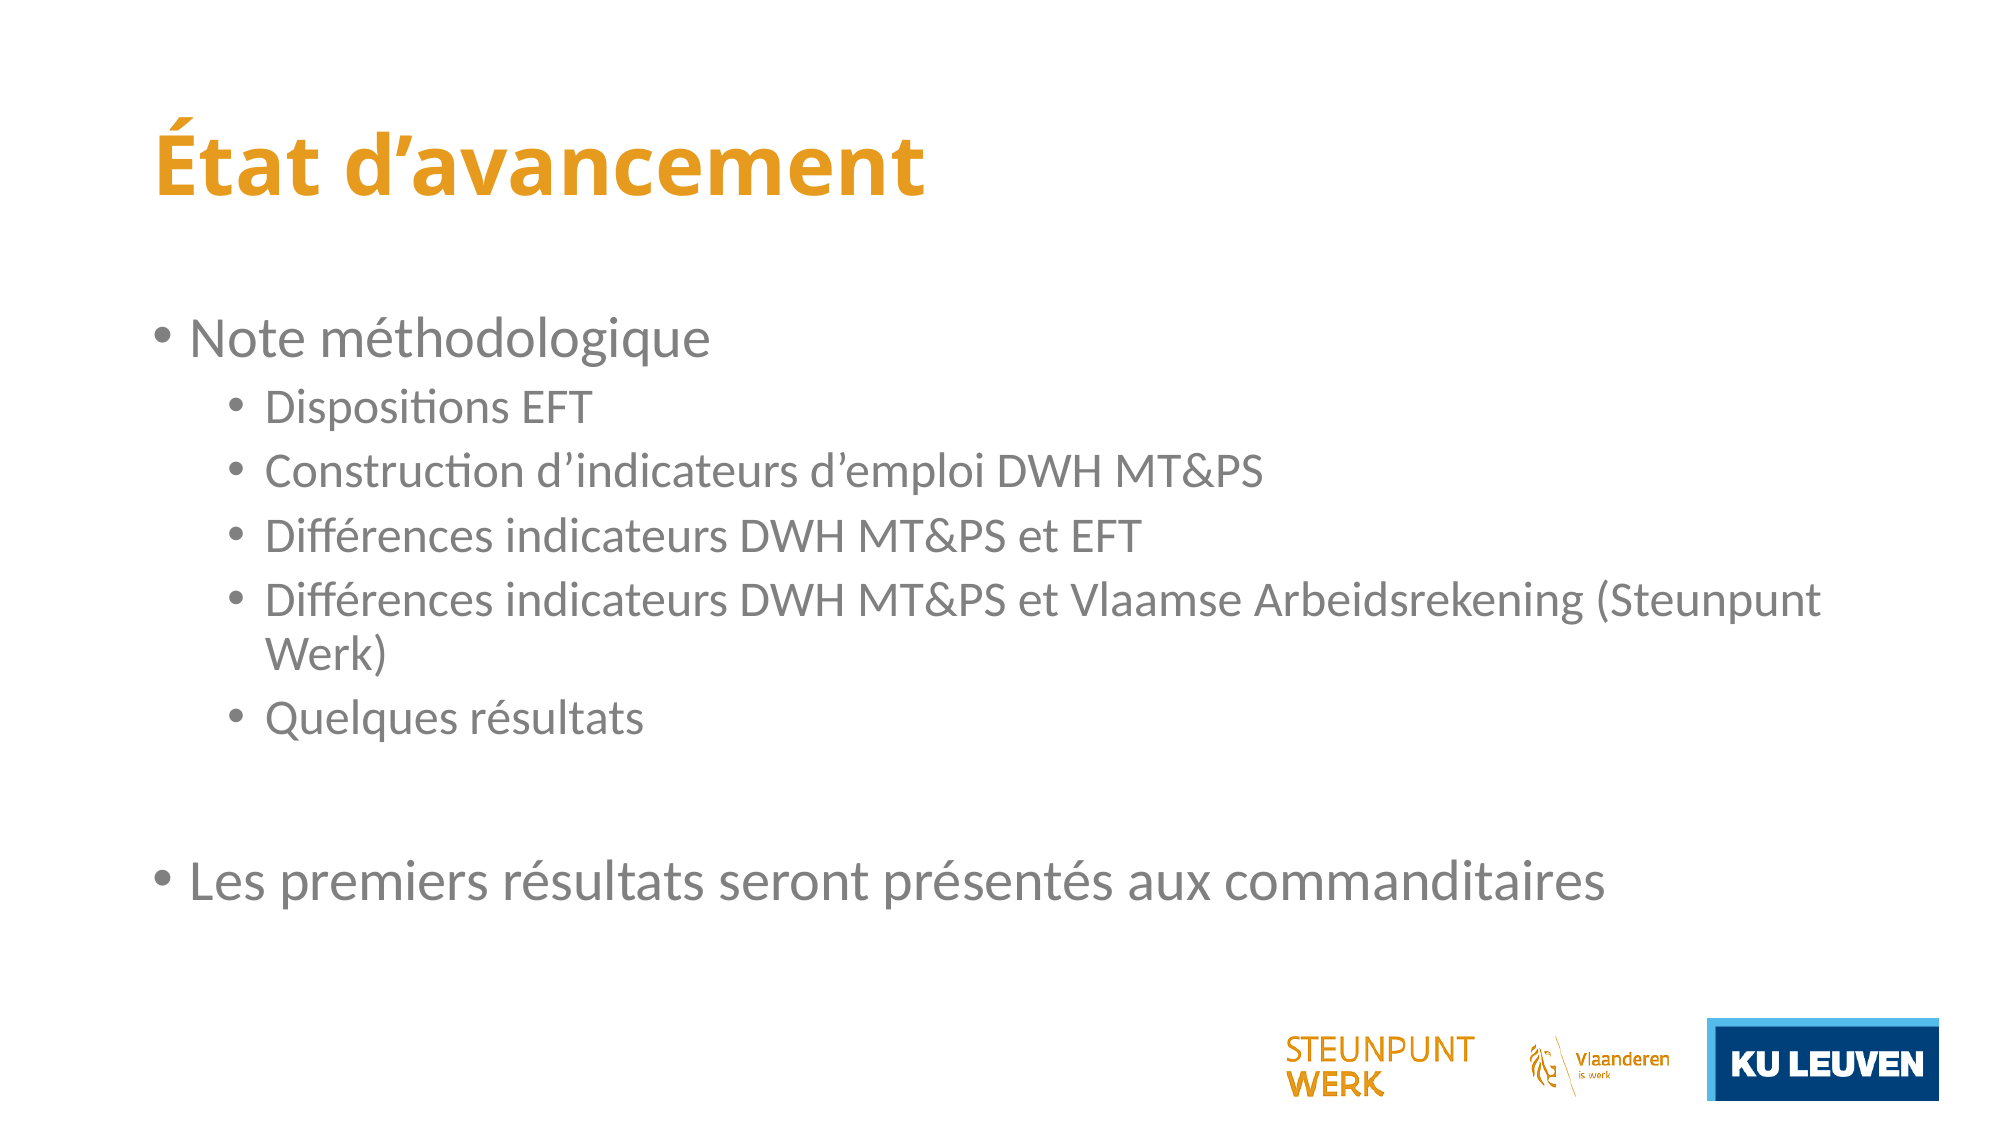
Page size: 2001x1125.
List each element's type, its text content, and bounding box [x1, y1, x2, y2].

title État d’avancement [137, 59, 1863, 278]
picture [1277, 1031, 1678, 1101]
list Note méthodologique Dispositions EFT Construction d’indicateurs d’emploi DWH MT&PS Différences indicateurs DWH MT&PS et EFT Différences indicateurs DWH MT&PS et Vlaamse Arbeidsrekening (Steunpunt Werk) Quelques résultats Les premiers résultats seront présentés aux commanditaires [137, 299, 1863, 1014]
picture [1707, 1018, 1939, 1101]
